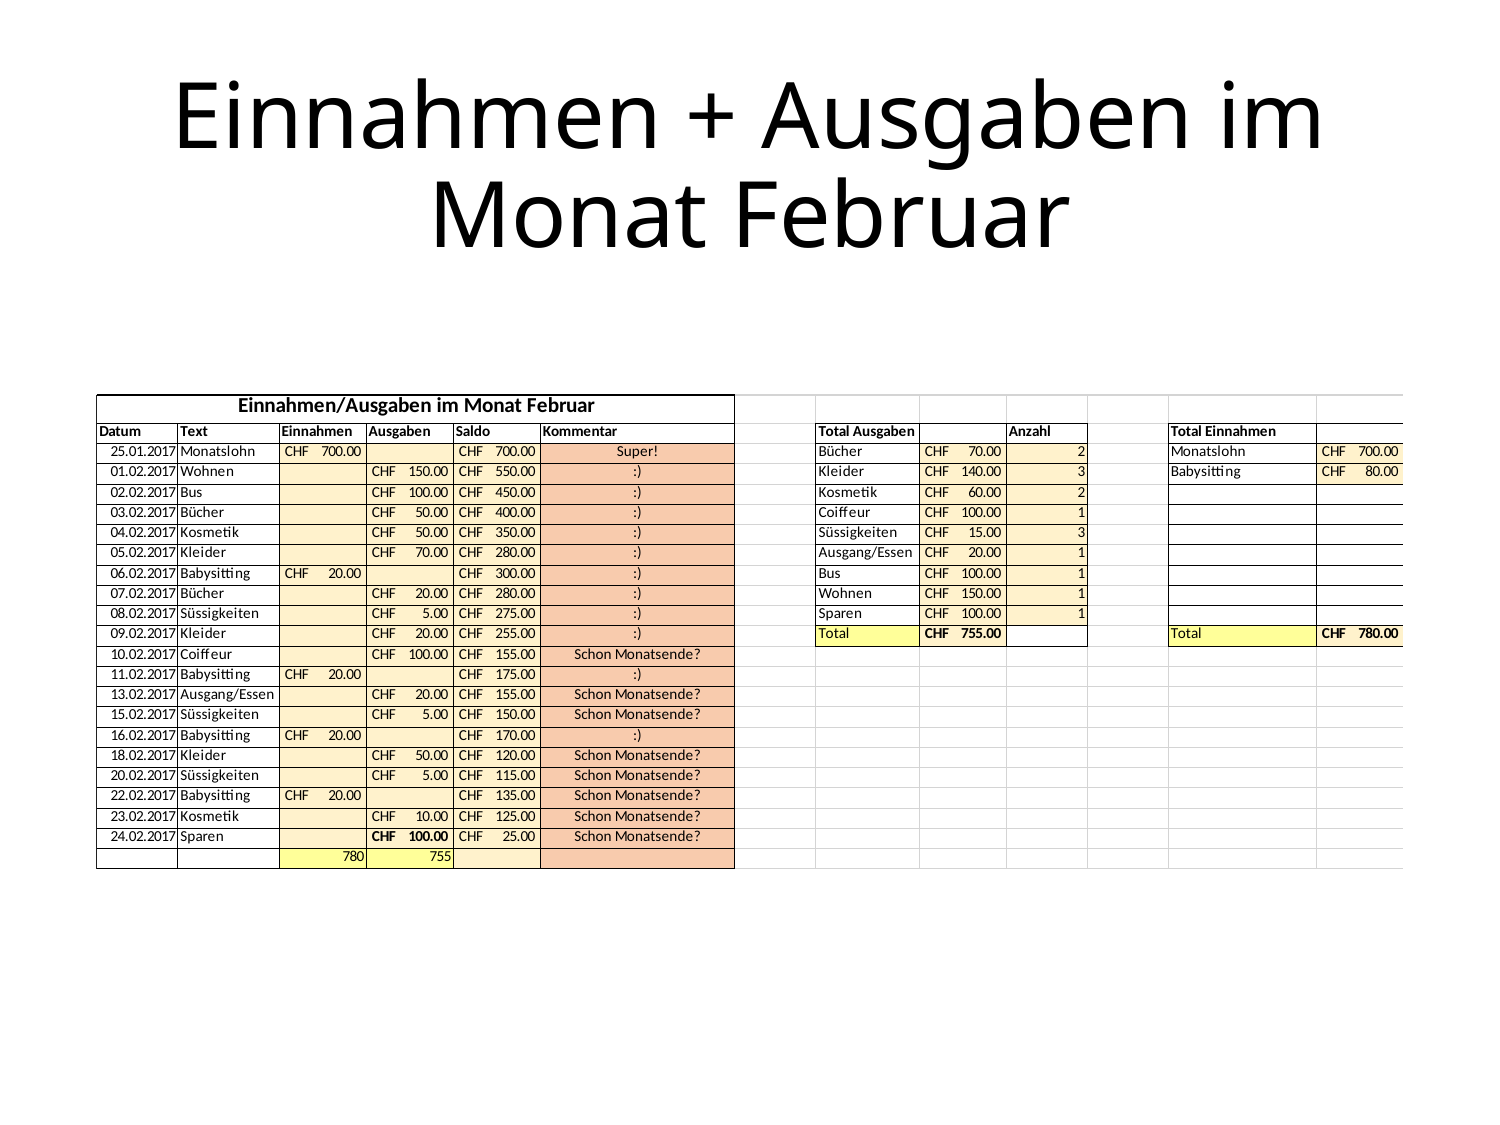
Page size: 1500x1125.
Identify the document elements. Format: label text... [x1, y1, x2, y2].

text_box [96, 394, 1404, 870]
title Einnahmen + Ausgaben im Monat Februar [103, 59, 1397, 278]
